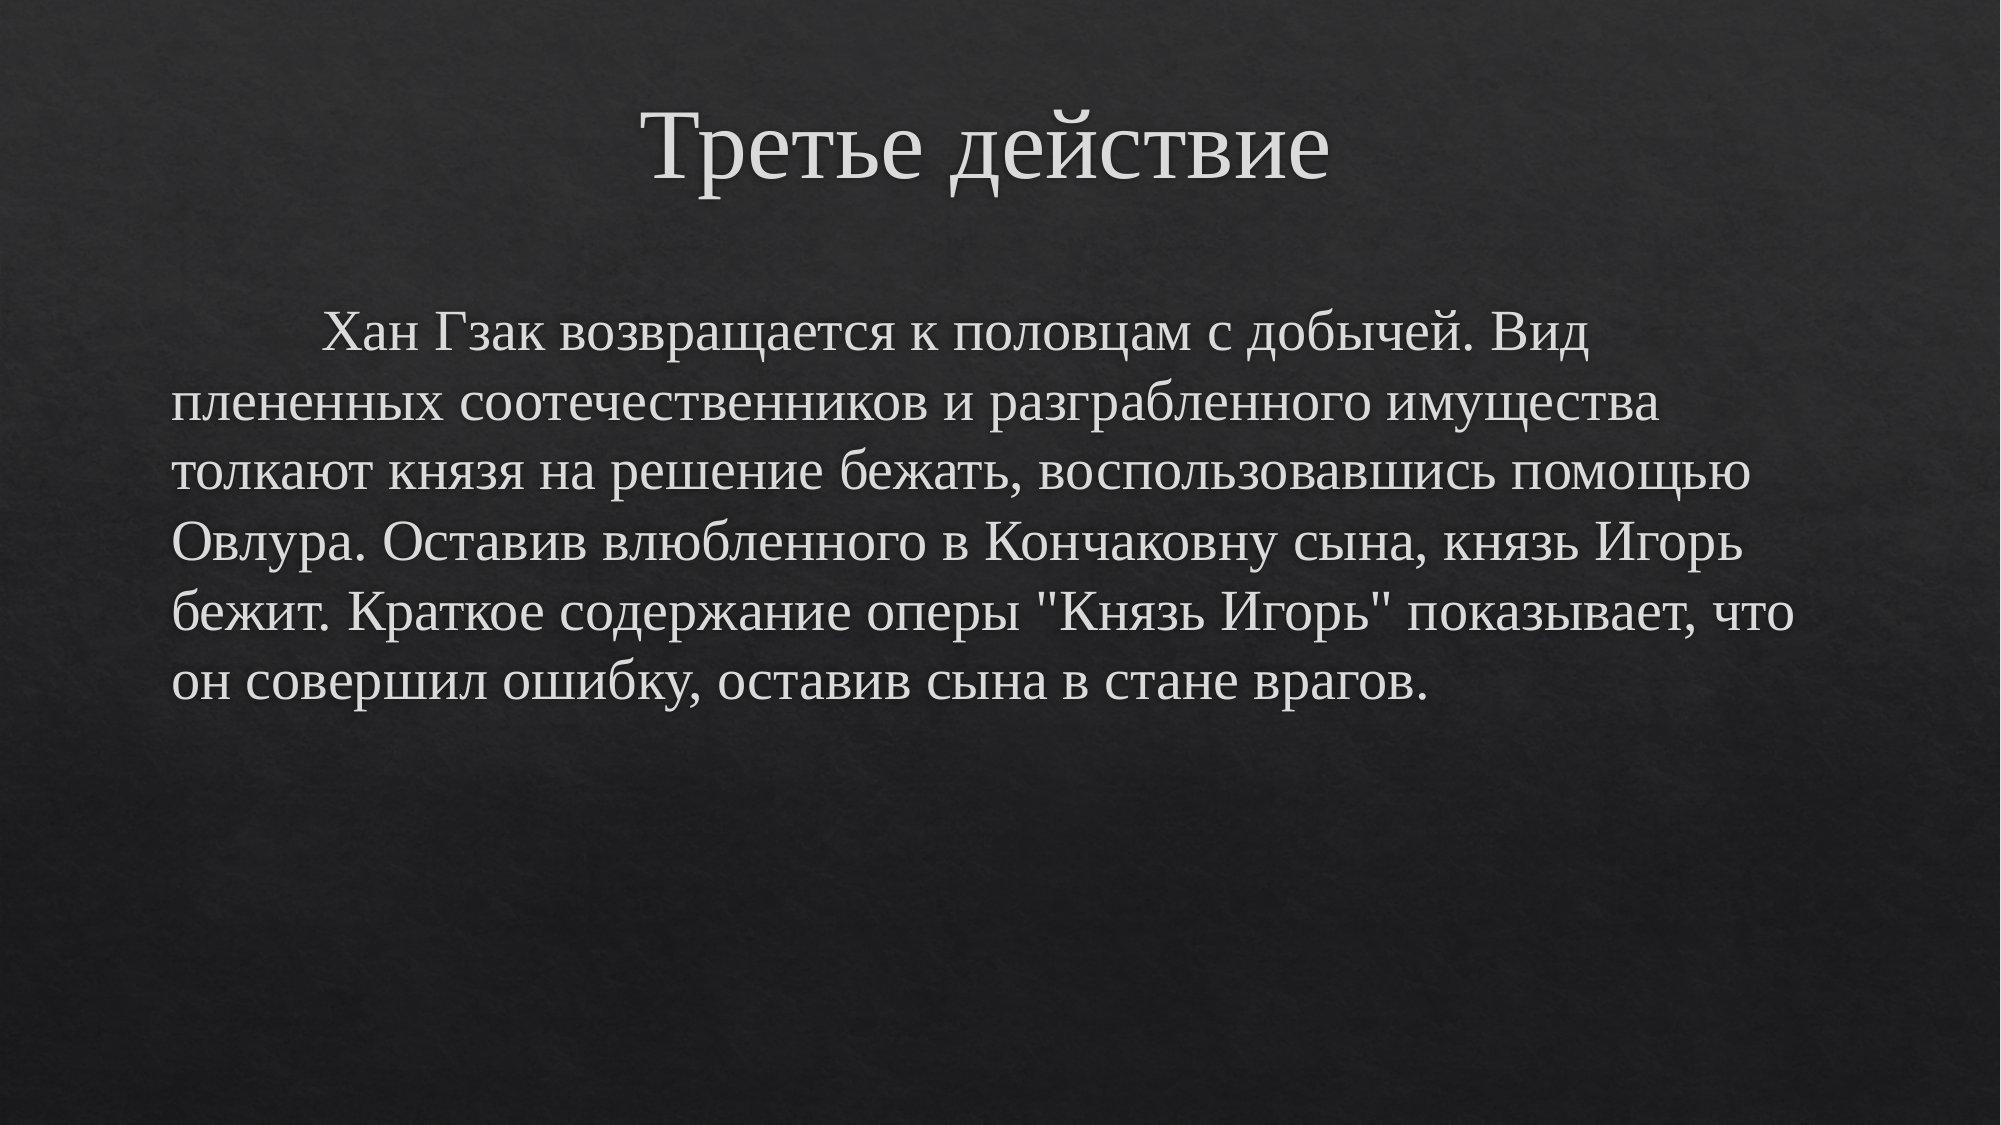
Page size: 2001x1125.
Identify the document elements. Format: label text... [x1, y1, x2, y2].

title Третье действие [149, 59, 1849, 219]
list Хан Гзак возвращается к половцам с добычей. Вид плененных соотечественников и разграбленного имущества толкают князя на решение бежать, воспользовавшись помощью Овлура. Оставив влюбленного в Кончаковну сына, князь Игорь бежит. Краткое содержание оперы "Князь Игорь" показывает, что он совершил ошибку, оставив сына в стане врагов. [149, 284, 1849, 950]
